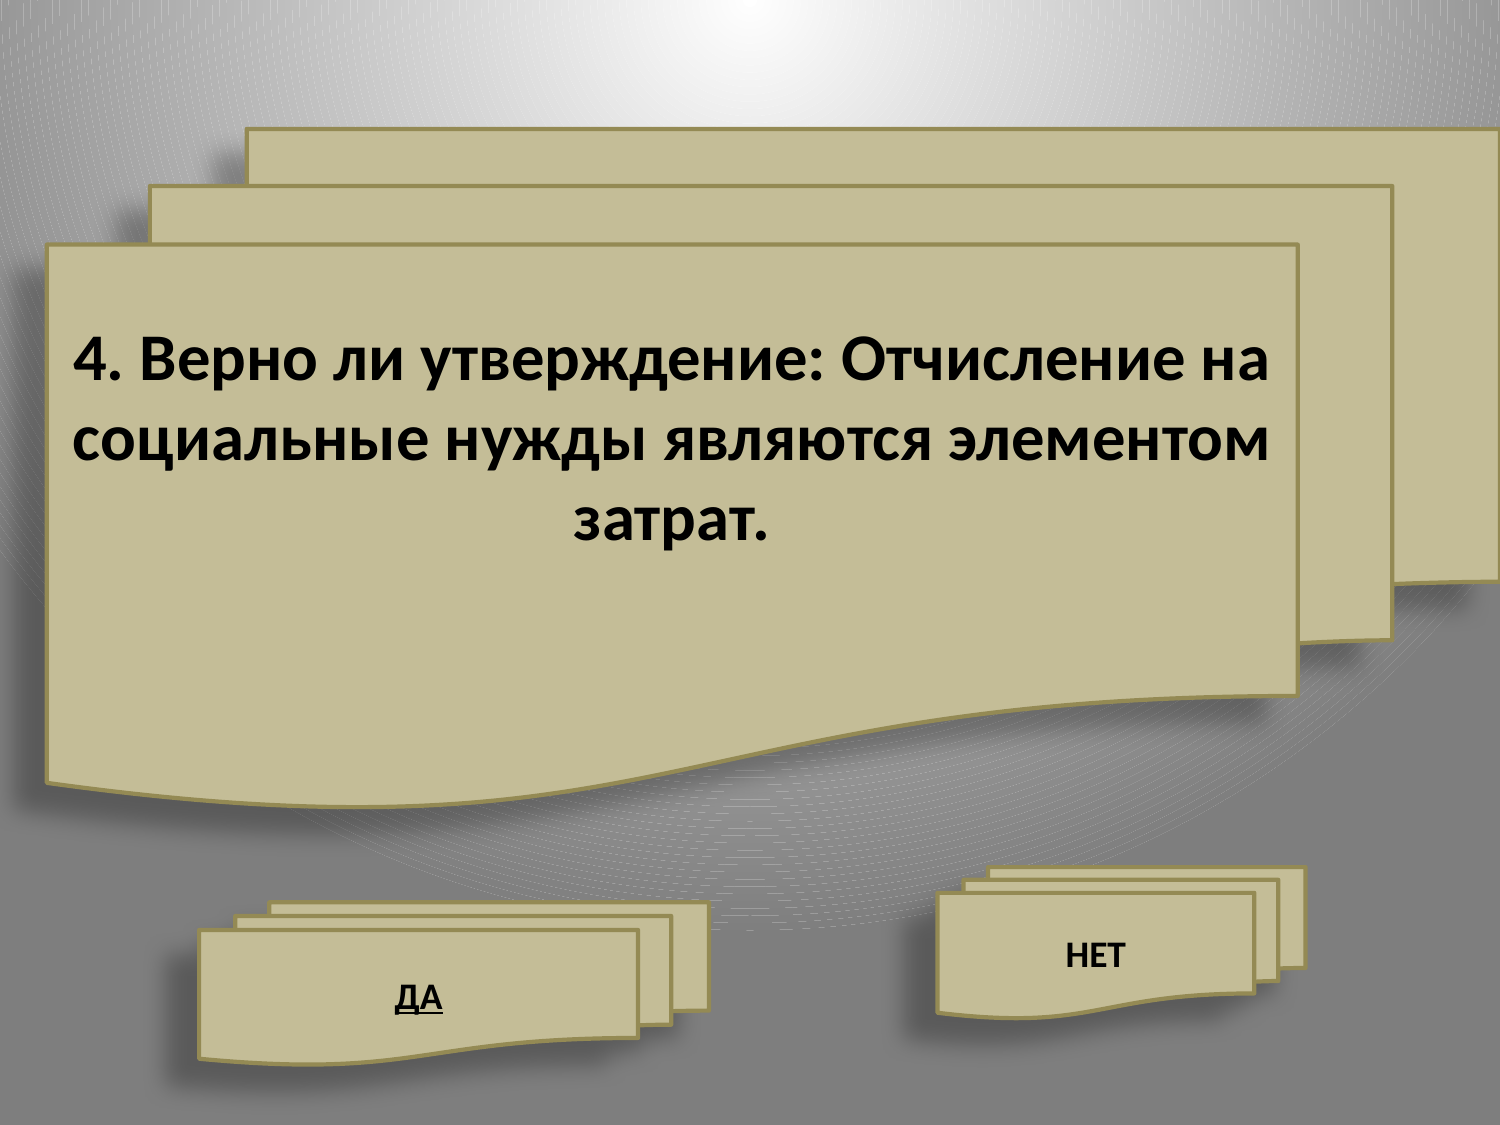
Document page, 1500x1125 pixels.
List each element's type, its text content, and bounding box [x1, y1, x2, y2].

text_box ДА [197, 900, 712, 1067]
text_box 4. Верно ли утверждение: Отчисление на социальные нужды являются элементом затрат. [44, 126, 1500, 810]
text_box НЕТ [935, 865, 1308, 1021]
